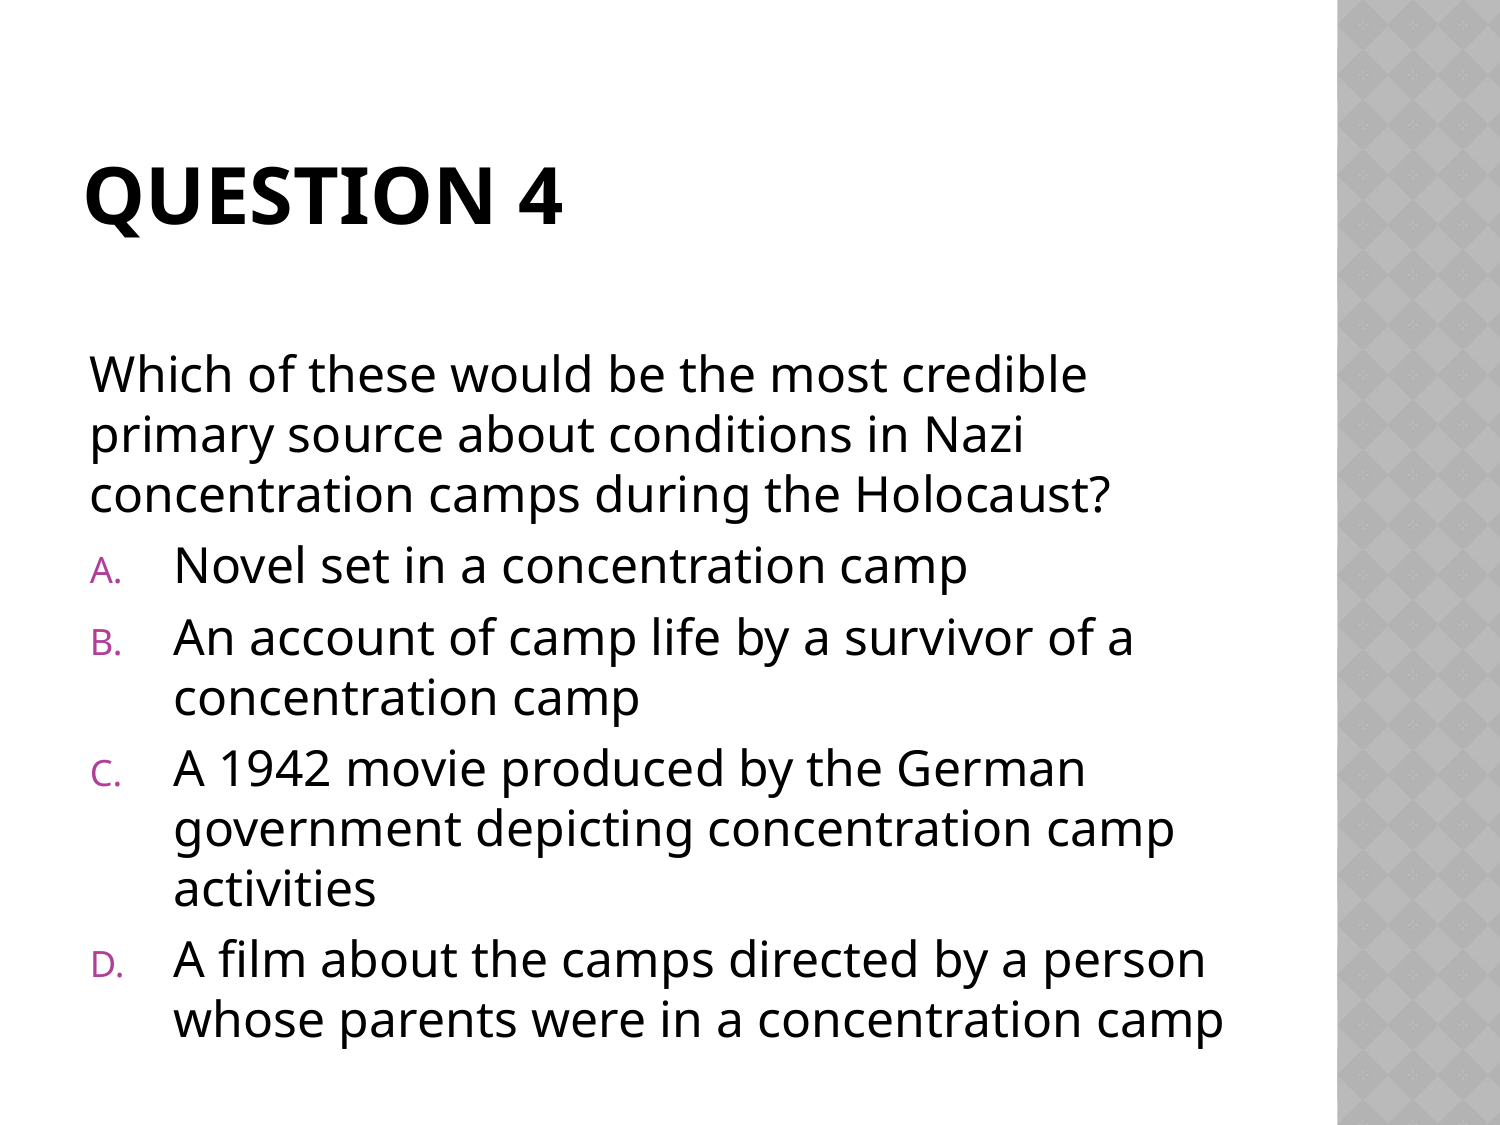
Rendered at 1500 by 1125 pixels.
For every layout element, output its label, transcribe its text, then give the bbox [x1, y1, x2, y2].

list Which of these would be the most credible primary source about conditions in Nazi concentration camps during the Holocaust? Novel set in a concentration camp An account of camp life by a survivor of a concentration camp A 1942 movie produced by the German government depicting concentration camp activities A film about the camps directed by a person whose parents were in a concentration camp [75, 264, 1263, 1059]
title Question 4 [75, 52, 1263, 240]
